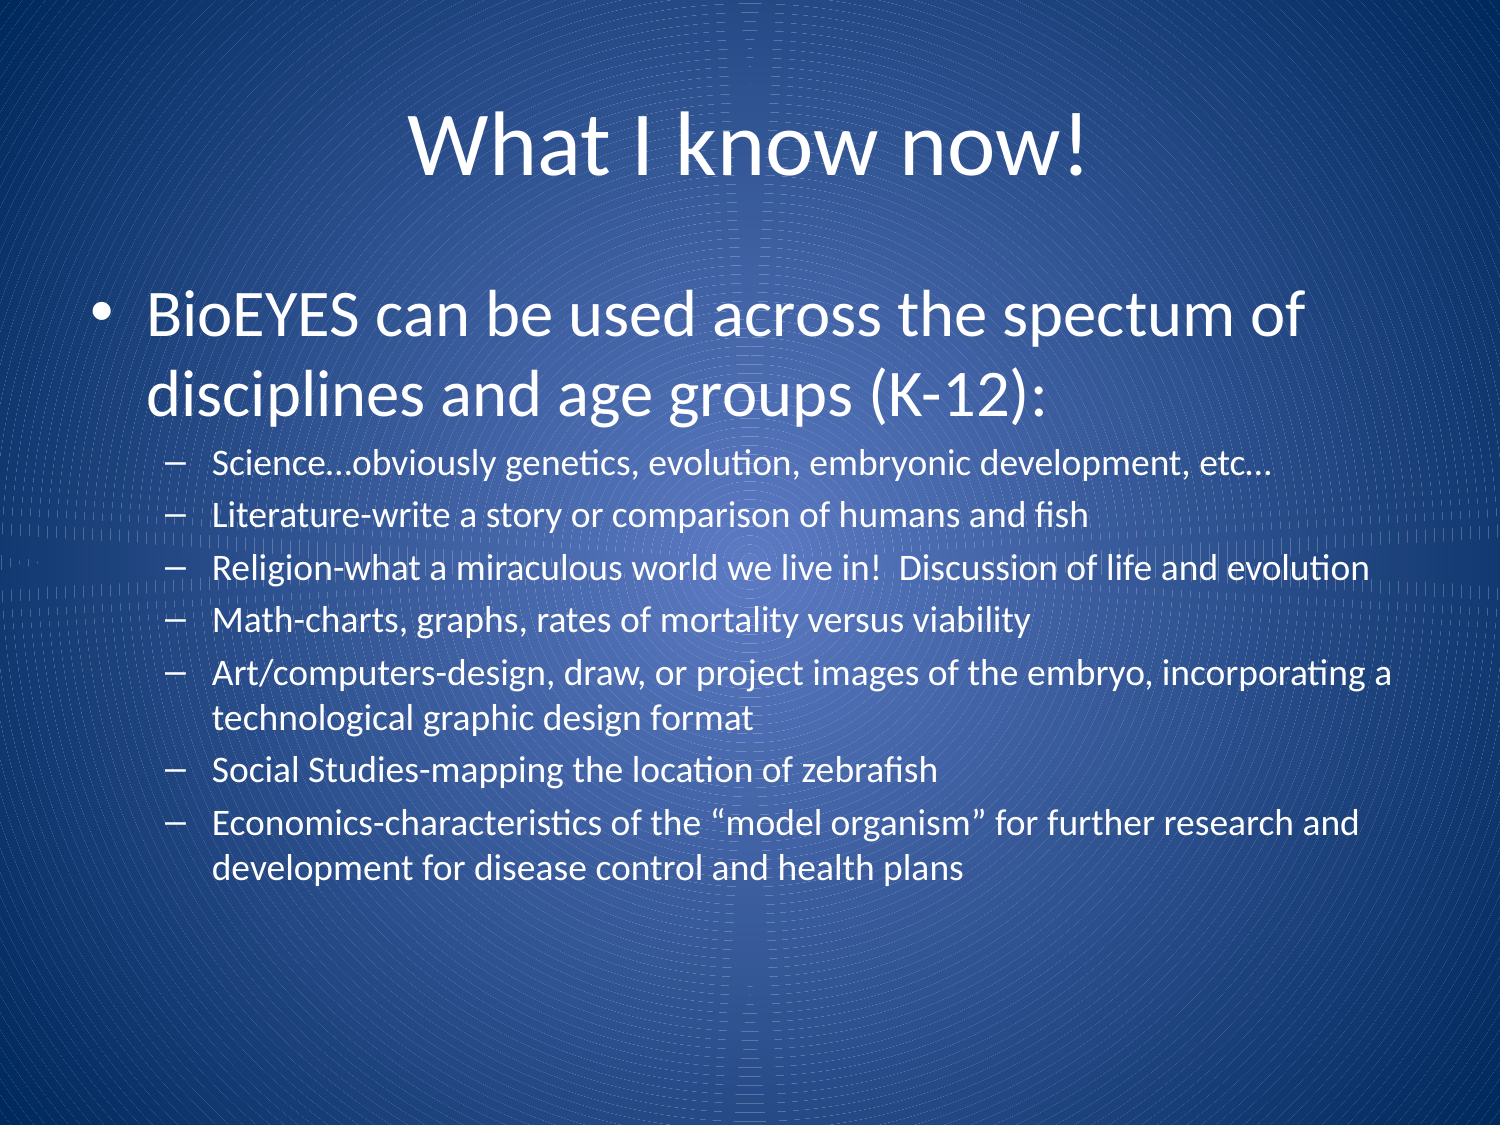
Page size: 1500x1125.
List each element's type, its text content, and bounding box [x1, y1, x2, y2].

list BioEYES can be used across the spectum of disciplines and age groups (K-12): Science…obviously genetics, evolution, embryonic development, etc… Literature-write a story or comparison of humans and fish Religion-what a miraculous world we live in! Discussion of life and evolution Math-charts, graphs, rates of mortality versus viability Art/computers-design, draw, or project images of the embryo, incorporating a technological graphic design format Social Studies-mapping the location of zebrafish Economics-characteristics of the “model organism” for further research and development for disease control and health plans [75, 262, 1425, 1005]
title What I know now! [75, 45, 1425, 233]
